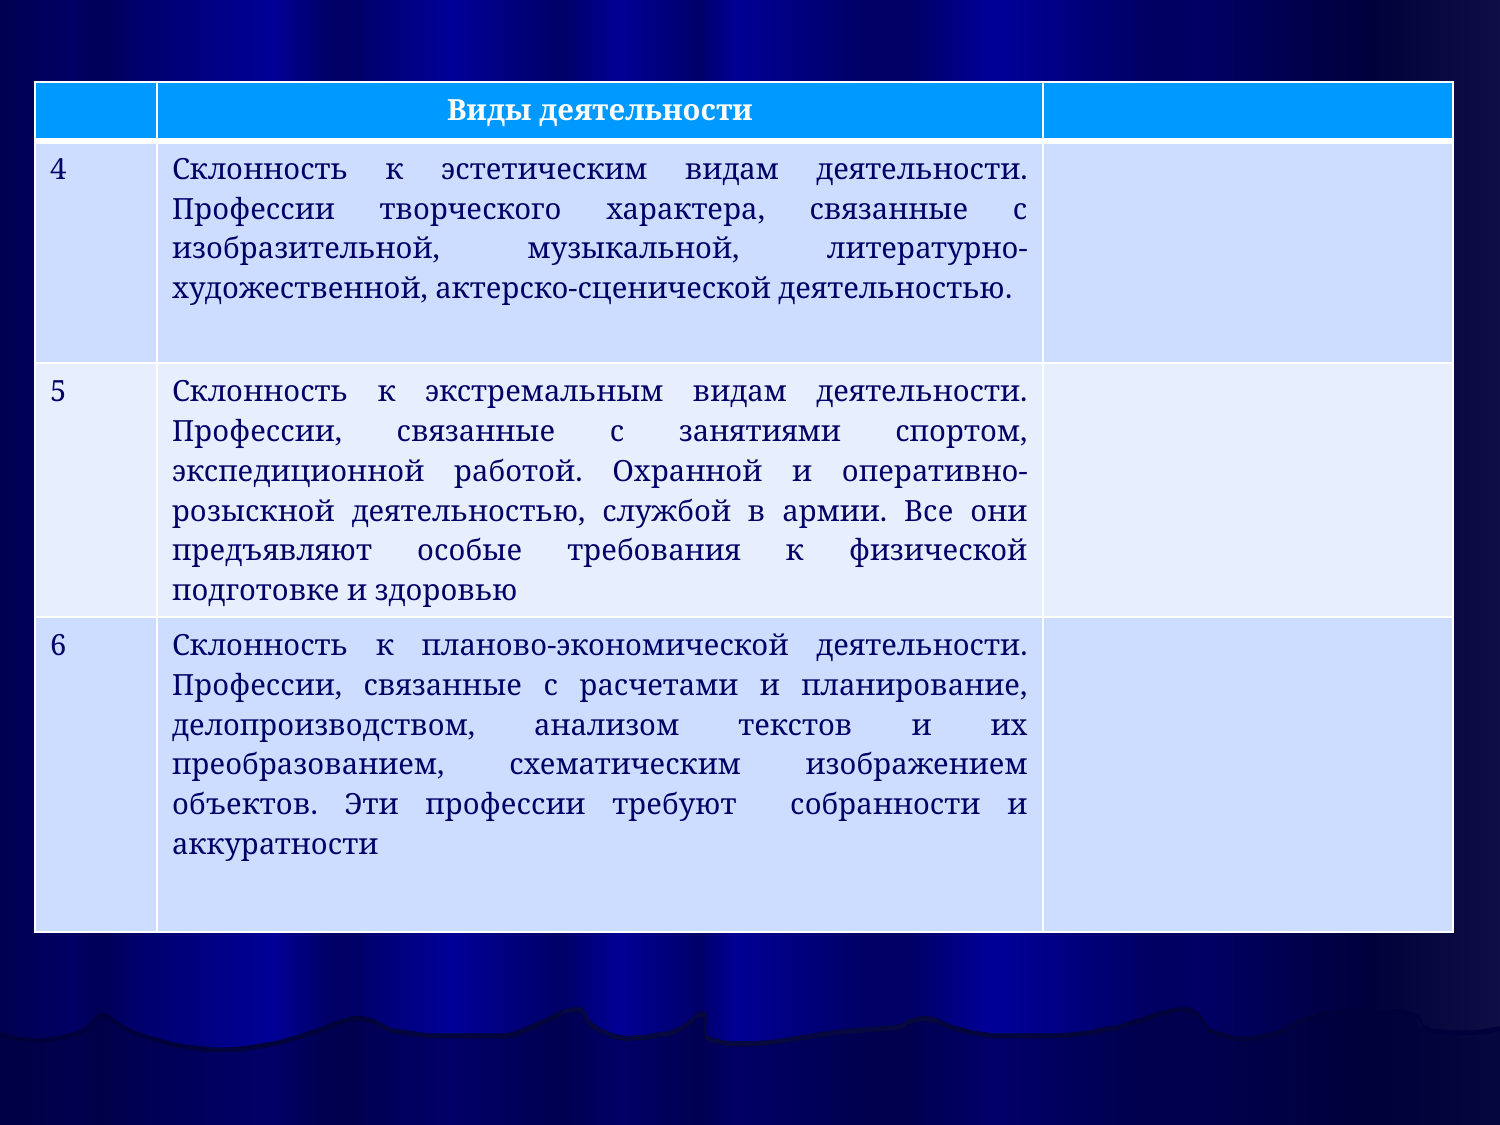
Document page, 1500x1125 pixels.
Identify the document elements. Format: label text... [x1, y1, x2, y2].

table_cell [1044, 364, 1452, 616]
table_cell Склонность к планово-экономической деятельности. Профессии, связанные с расчетами и планирование, делопроизводством, анализом текстов и их преобразованием, схематическим изображением объектов. Эти профессии требуют собранности и аккуратности [158, 618, 1042, 931]
table_header [36, 83, 156, 138]
table_header [1044, 83, 1452, 138]
table_cell Склонность к эстетическим видам деятельности. Профессии творческого характера, связанные с изобразительной, музыкальной, литературно-художественной, актерско-сценической деятельностью. [158, 144, 1042, 362]
table_cell [1044, 144, 1452, 362]
table_cell Склонность к экстремальным видам деятельности. Профессии, связанные с занятиями спортом, экспедиционной работой. Охранной и оперативно-розыскной деятельностью, службой в армии. Все они предъявляют особые требования к физической подготовке и здоровью [158, 364, 1042, 616]
table_header Виды деятельности [158, 83, 1042, 138]
table_cell 5 [36, 364, 156, 616]
table_cell 6 [36, 618, 156, 931]
table_cell [1044, 618, 1452, 931]
table_cell 4 [36, 144, 156, 362]
